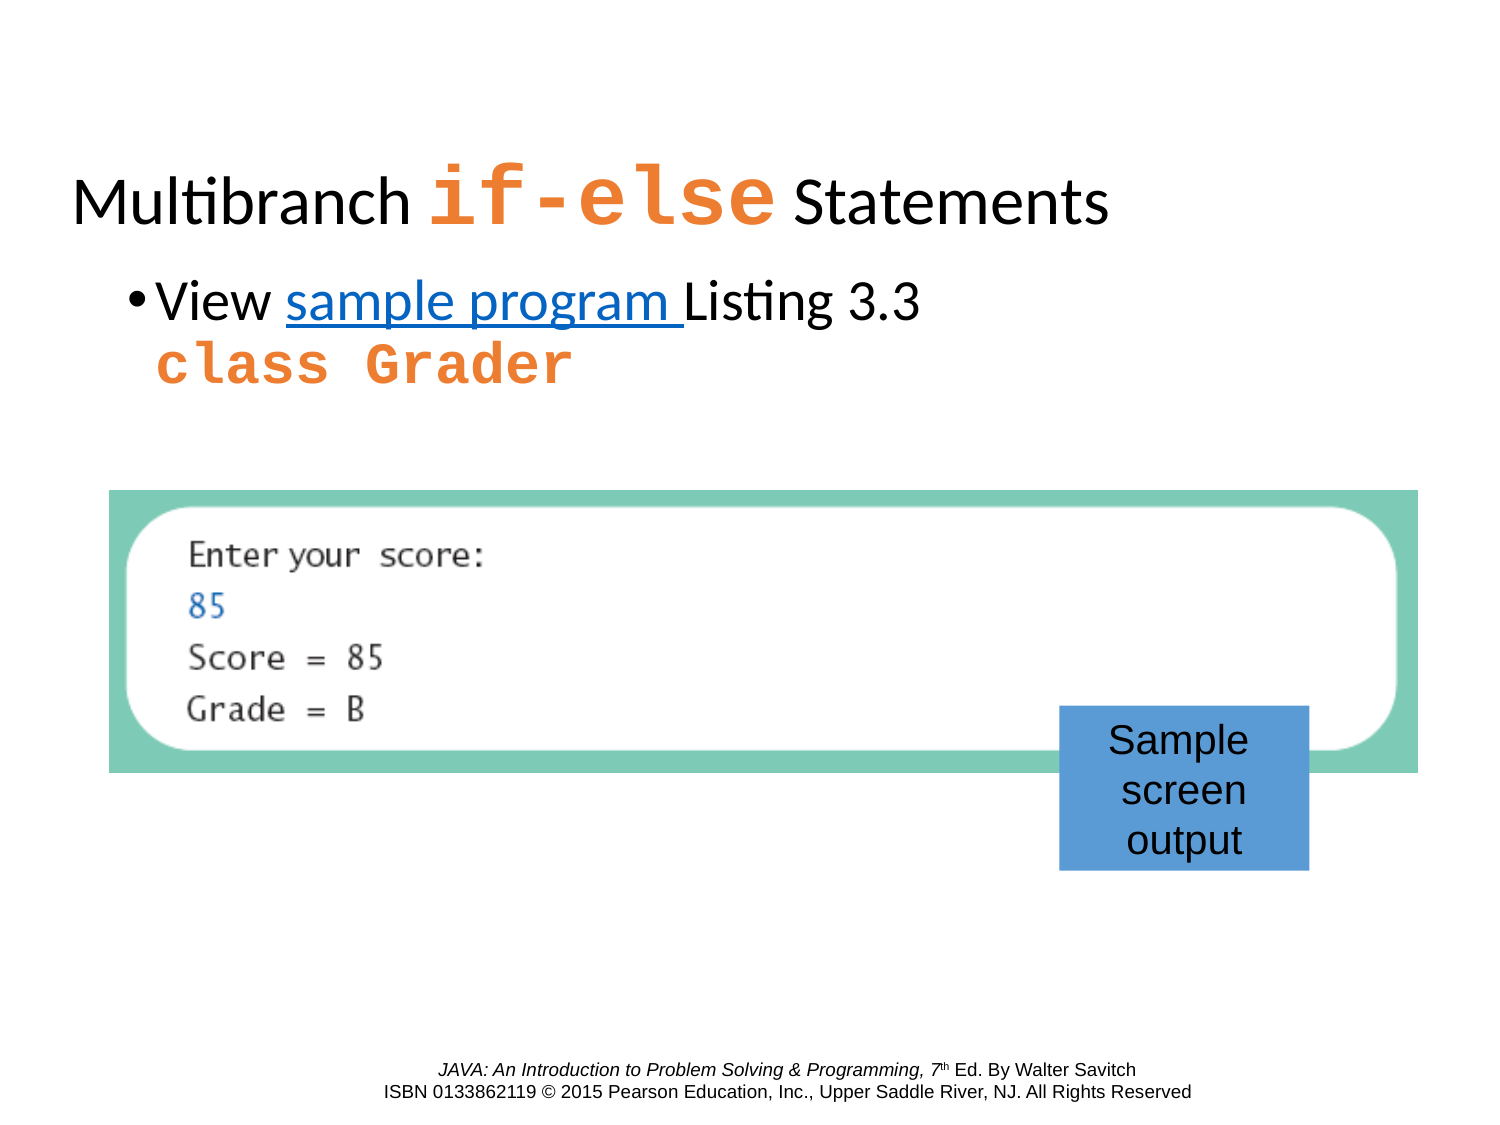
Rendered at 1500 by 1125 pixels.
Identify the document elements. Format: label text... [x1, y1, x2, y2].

text_box Sample screen output [1059, 781, 1310, 871]
picture [109, 490, 1419, 773]
title Multibranch if-else Statements [55, 144, 1444, 254]
list View sample program Listing 3.3 class Grader [112, 262, 1388, 419]
